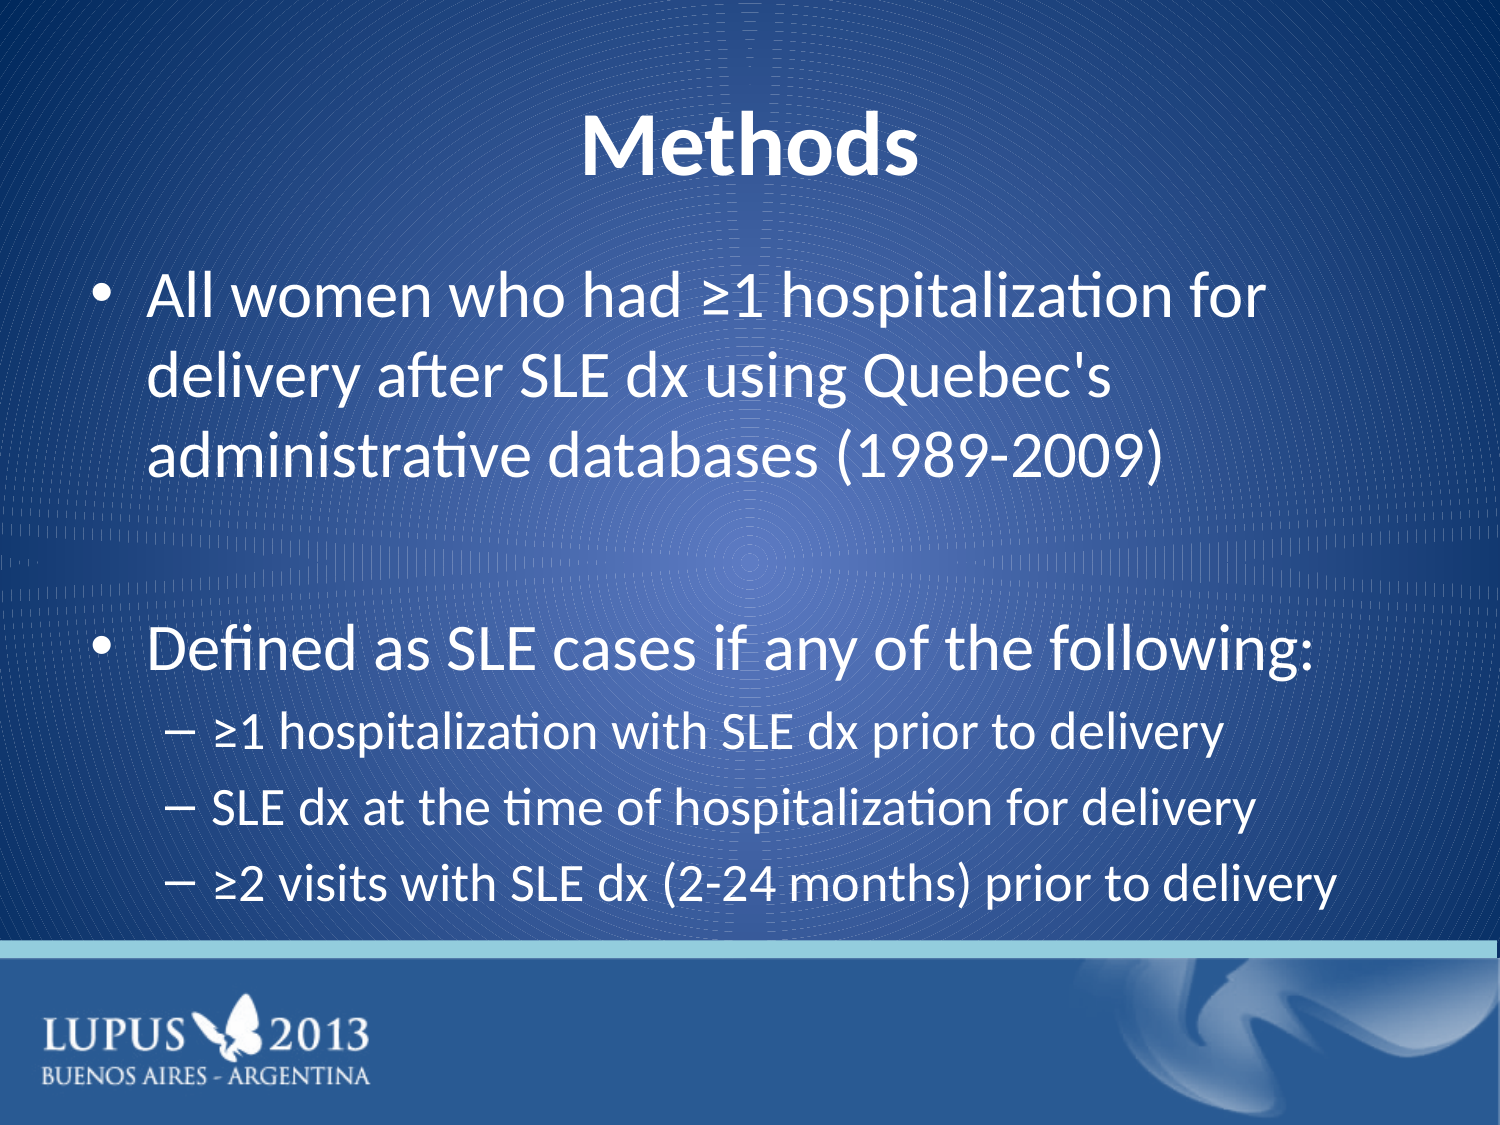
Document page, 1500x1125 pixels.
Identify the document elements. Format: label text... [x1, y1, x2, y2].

list All women who had ≥1 hospitalization for delivery after SLE dx using Quebec's administrative databases (1989-2009) Defined as SLE cases if any of the following: ≥1 hospitalization with SLE dx prior to delivery SLE dx at the time of hospitalization for delivery ≥2 visits with SLE dx (2-24 months) prior to delivery [75, 243, 1500, 986]
title Methods [75, 45, 1425, 233]
